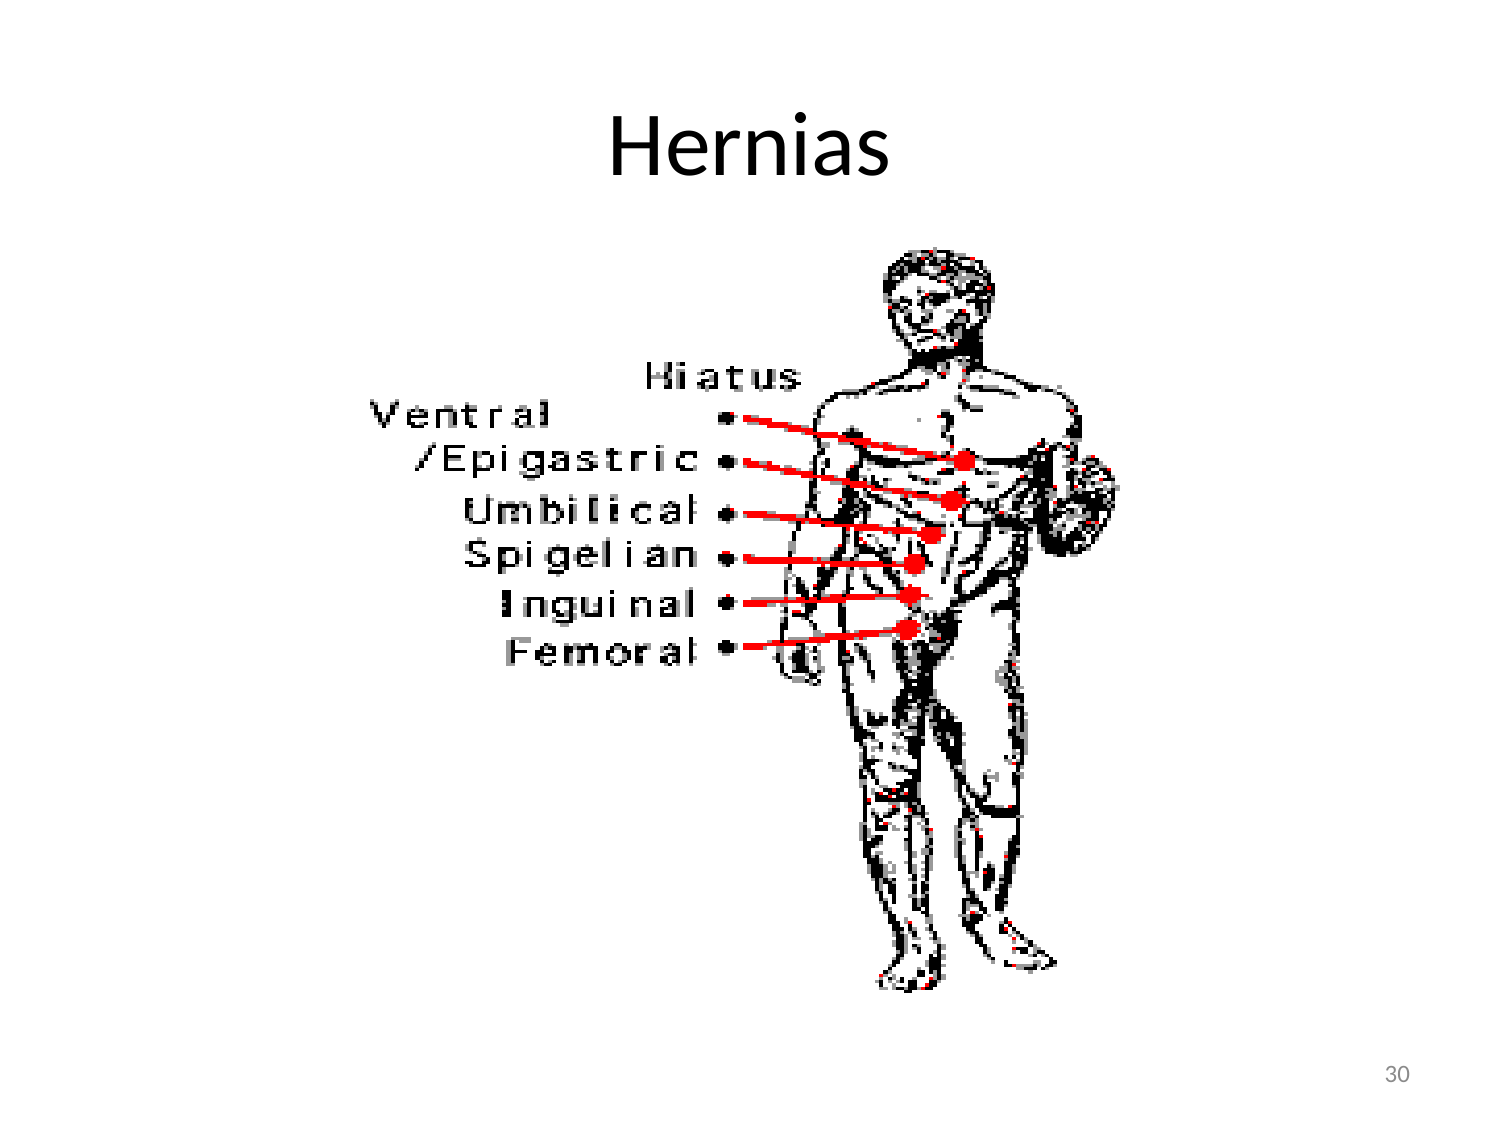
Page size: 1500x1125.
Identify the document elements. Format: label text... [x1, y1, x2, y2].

slide_number 30 [1074, 1042, 1425, 1103]
title Hernias [75, 45, 1425, 233]
picture [337, 224, 1149, 1051]
